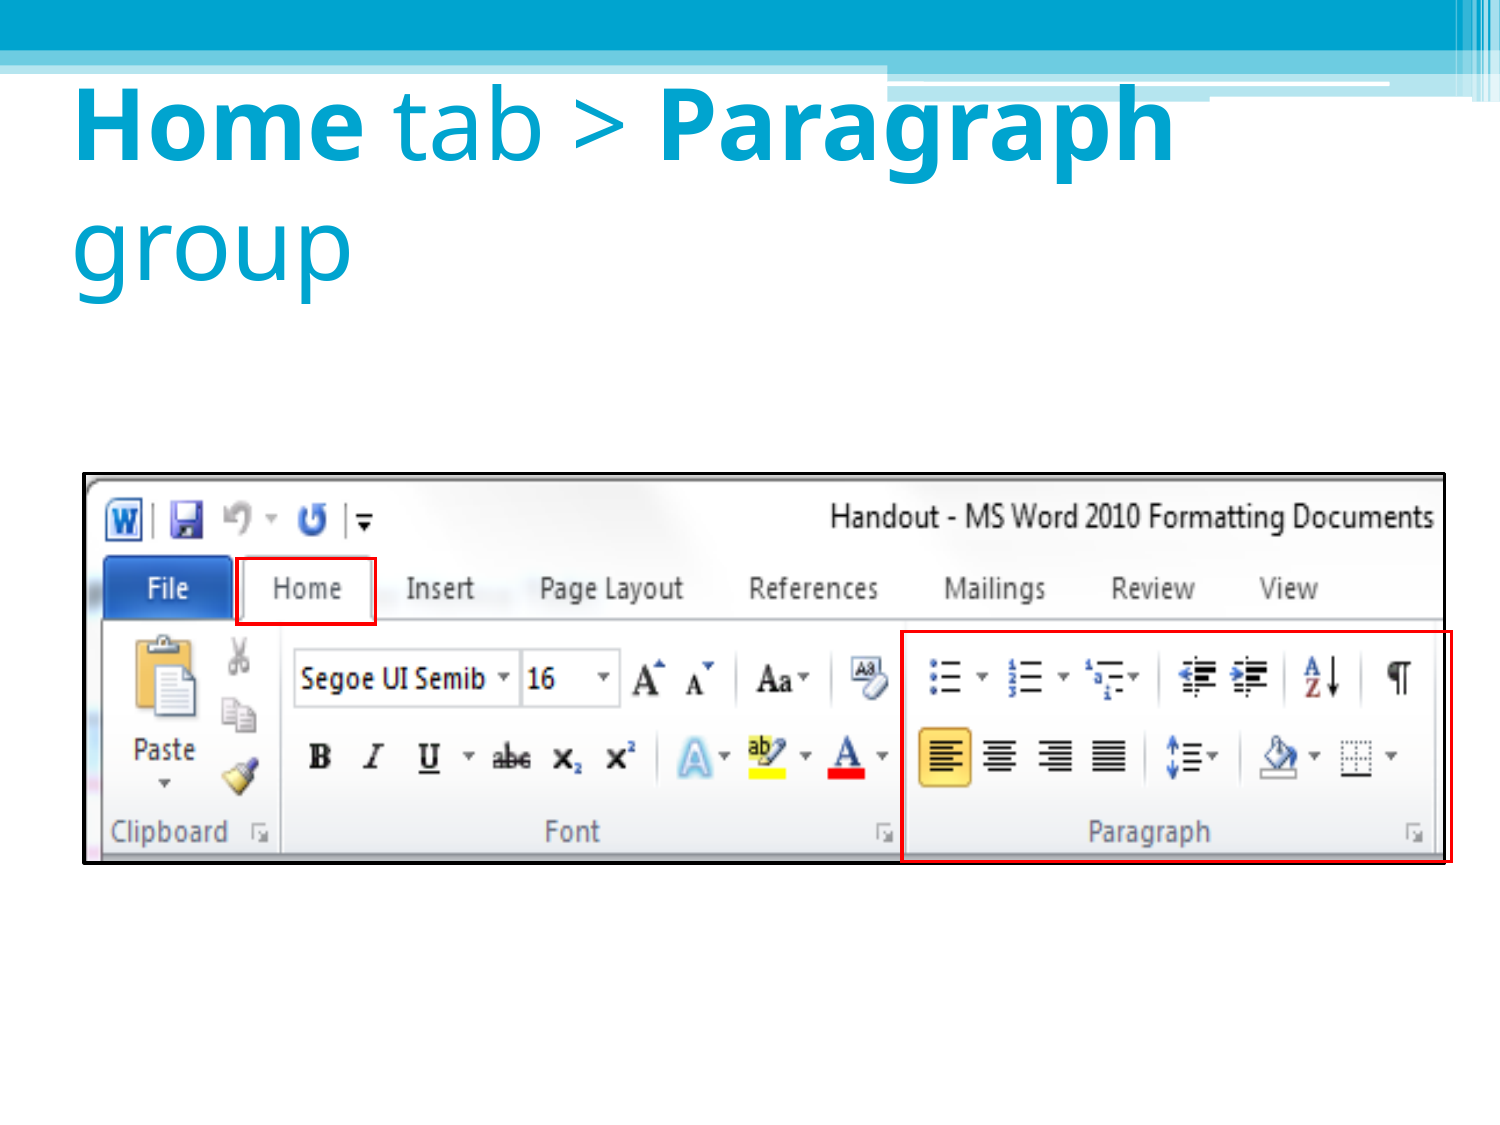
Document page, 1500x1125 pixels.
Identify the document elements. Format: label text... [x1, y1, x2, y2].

title Home tab > Paragraph group [55, 99, 1450, 262]
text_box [85, 474, 1452, 862]
